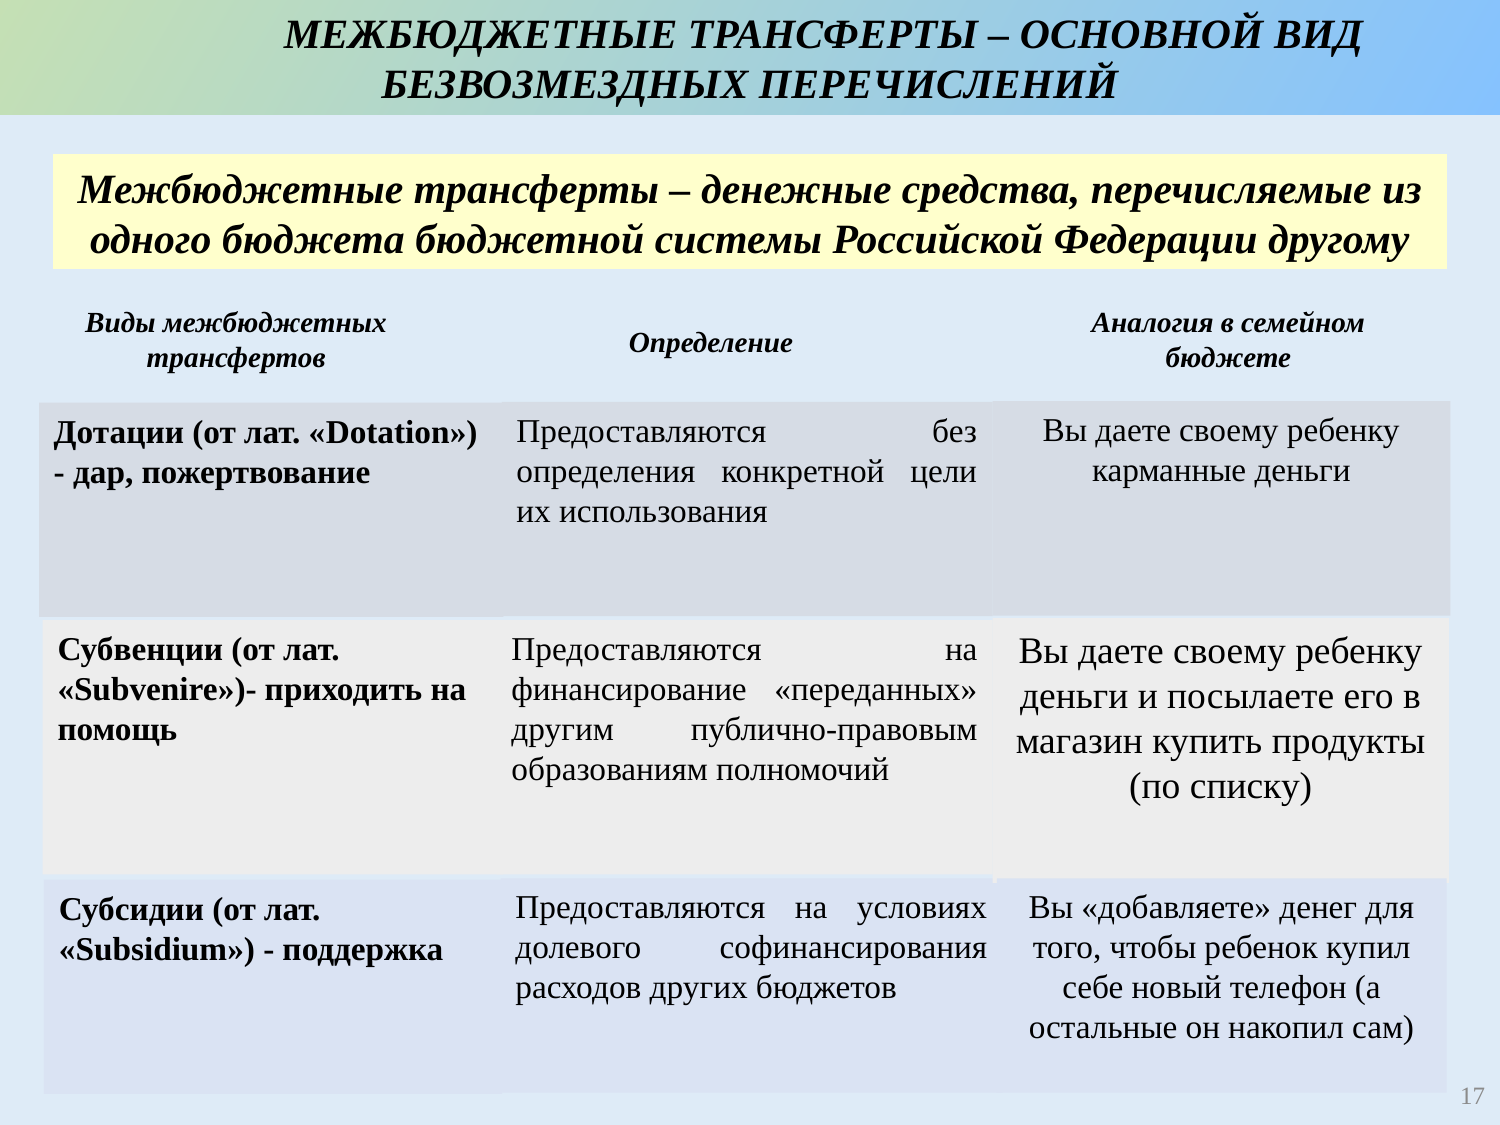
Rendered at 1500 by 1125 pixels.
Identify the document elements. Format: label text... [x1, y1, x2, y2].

text_box Субсидии (от лат. «Subsidium») - поддержка [43, 879, 503, 1094]
text_box Аналогия в семейном бюджете [1045, 295, 1412, 381]
text_box МЕЖБЮДЖЕТНЫЕ ТРАНСФЕРТЫ – ОСНОВНОЙ ВИД БЕЗВОЗМЕЗДНЫХ ПЕРЕЧИСЛЕНИЙ [0, 0, 1500, 115]
text_box Виды межбюджетных трансфертов [41, 295, 431, 381]
text_box Дотации (от лат. «Dotation») - дар, пожертвование [39, 402, 501, 617]
text_box Вы даете своему ребенку деньги и посылаете его в магазин купить продукты (по списку) [992, 618, 1449, 883]
text_box Межбюджетные трансферты – денежные средства, перечисляемые из одного бюджета бюджетной системы Российской Федерации другому [53, 154, 1447, 269]
text_box Определение [613, 315, 886, 366]
text_box Вы даете своему ребенку карманные деньги [992, 401, 1451, 616]
slide_number 17 [1439, 1065, 1500, 1125]
text_box Вы «добавляете» денег для того, чтобы ребенок купил себе новый телефон (а остальные он накопил сам) [996, 878, 1447, 1093]
text_box Предоставляются на условиях долевого софинансирования расходов других бюджетов [500, 878, 996, 1093]
text_box Предоставляются на финансирование «переданных» другим публично-правовым образованиям полномочий [496, 620, 992, 875]
text_box Предоставляются без определения конкретной цели их использования [501, 401, 993, 617]
text_box Субвенции (от лат. «Subvenire»)- приходить на помощь [42, 620, 496, 875]
